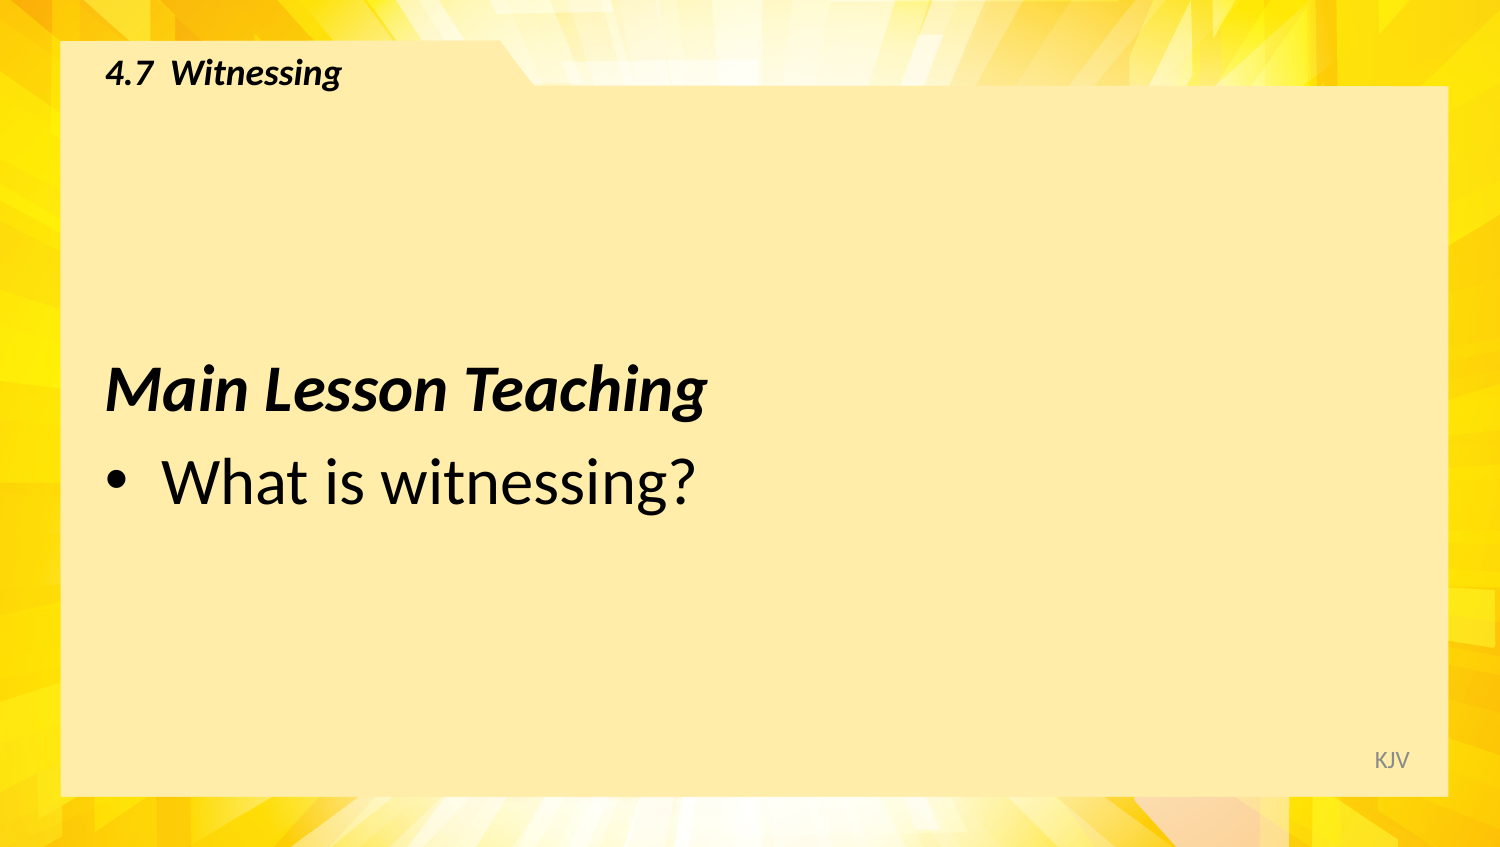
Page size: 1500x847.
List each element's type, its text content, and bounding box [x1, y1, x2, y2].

footer KJV [950, 736, 1425, 782]
list Main Lesson Teaching What is witnessing? [89, 141, 1403, 722]
title 4.7 Witnessing [89, 33, 1420, 108]
picture [0, 0, 1500, 847]
